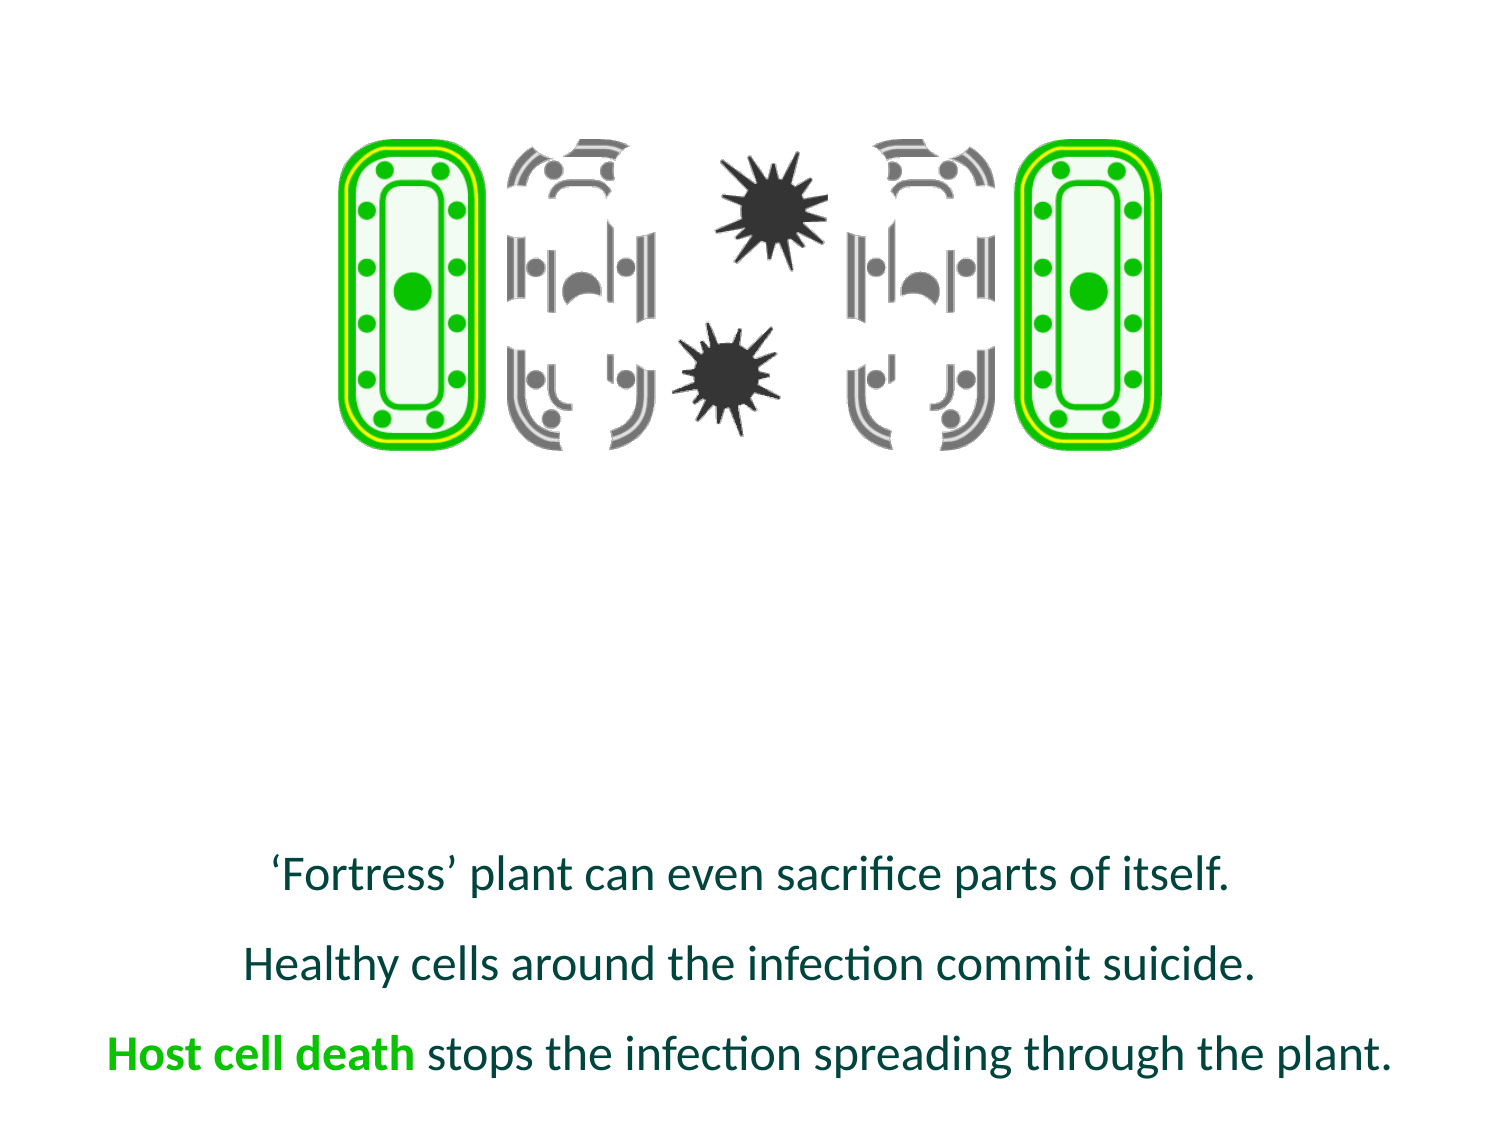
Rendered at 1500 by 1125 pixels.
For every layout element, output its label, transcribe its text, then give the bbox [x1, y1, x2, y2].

text_box ‘Fortress’ plant can even sacrifice parts of itself. Healthy cells around the infection commit suicide. Host cell death stops the infection spreading through the plant. [47, 802, 1452, 1088]
picture [337, 138, 1163, 451]
